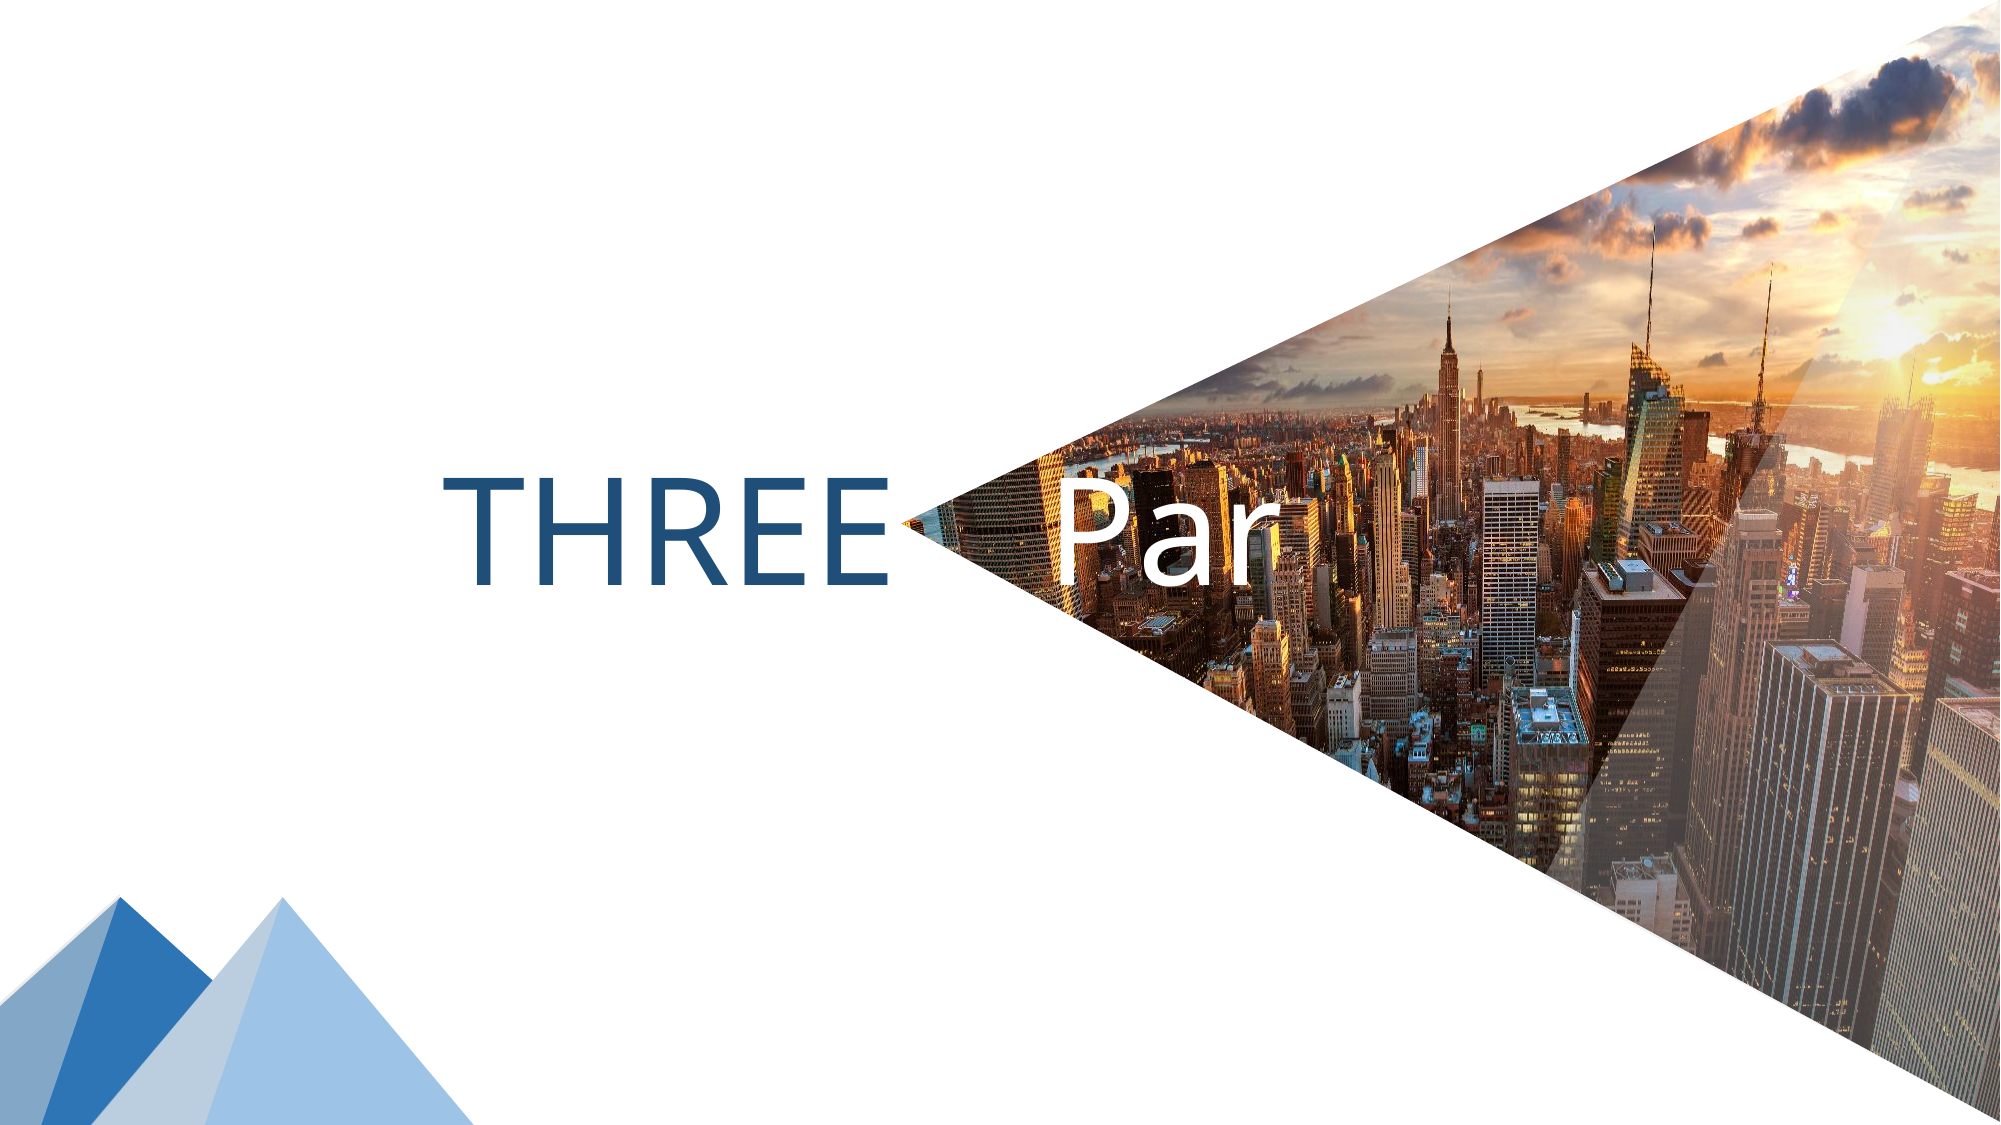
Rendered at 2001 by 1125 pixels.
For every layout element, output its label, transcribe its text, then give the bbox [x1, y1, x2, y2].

text_box THREE [427, 428, 901, 623]
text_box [0, 893, 484, 1125]
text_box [901, 0, 2000, 1122]
